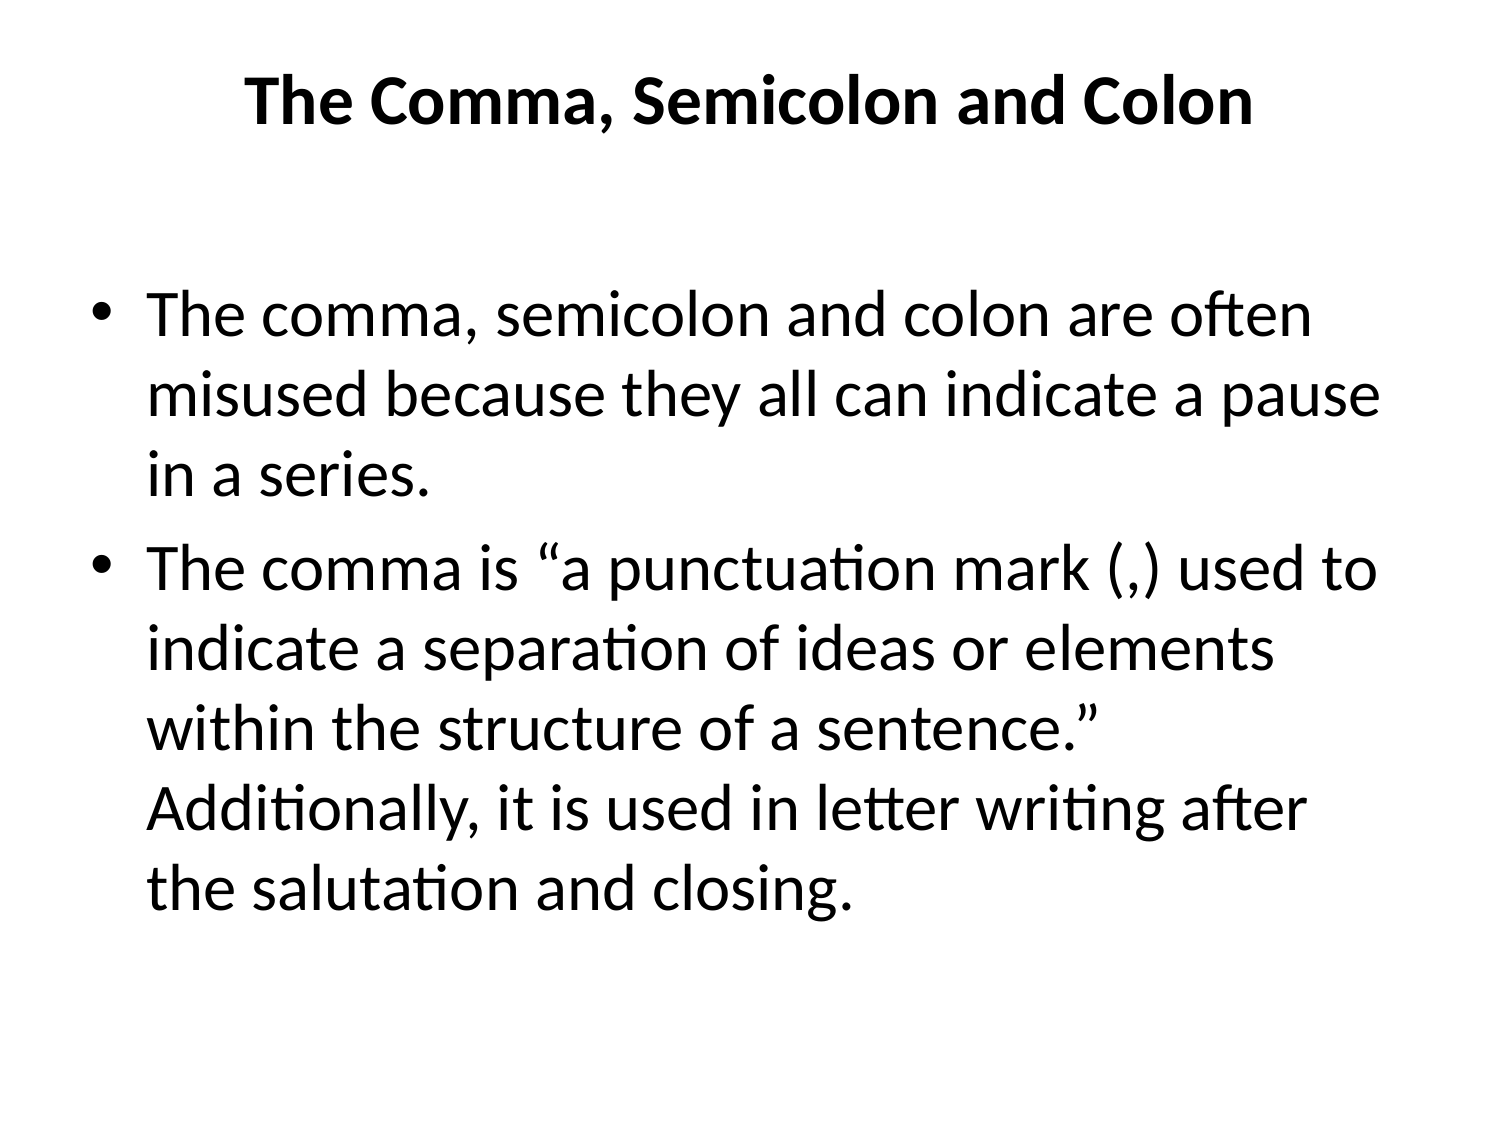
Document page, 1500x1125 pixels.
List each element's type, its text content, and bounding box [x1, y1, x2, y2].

list The comma, semicolon and colon are often misused because they all can indicate a pause in a series. The comma is “a punctuation mark (,) used to indicate a separation of ideas or elements within the structure of a sentence.” Additionally, it is used in letter writing after the salutation and closing. [75, 262, 1425, 1005]
title The Comma, Semicolon and Colon [75, 45, 1425, 233]
